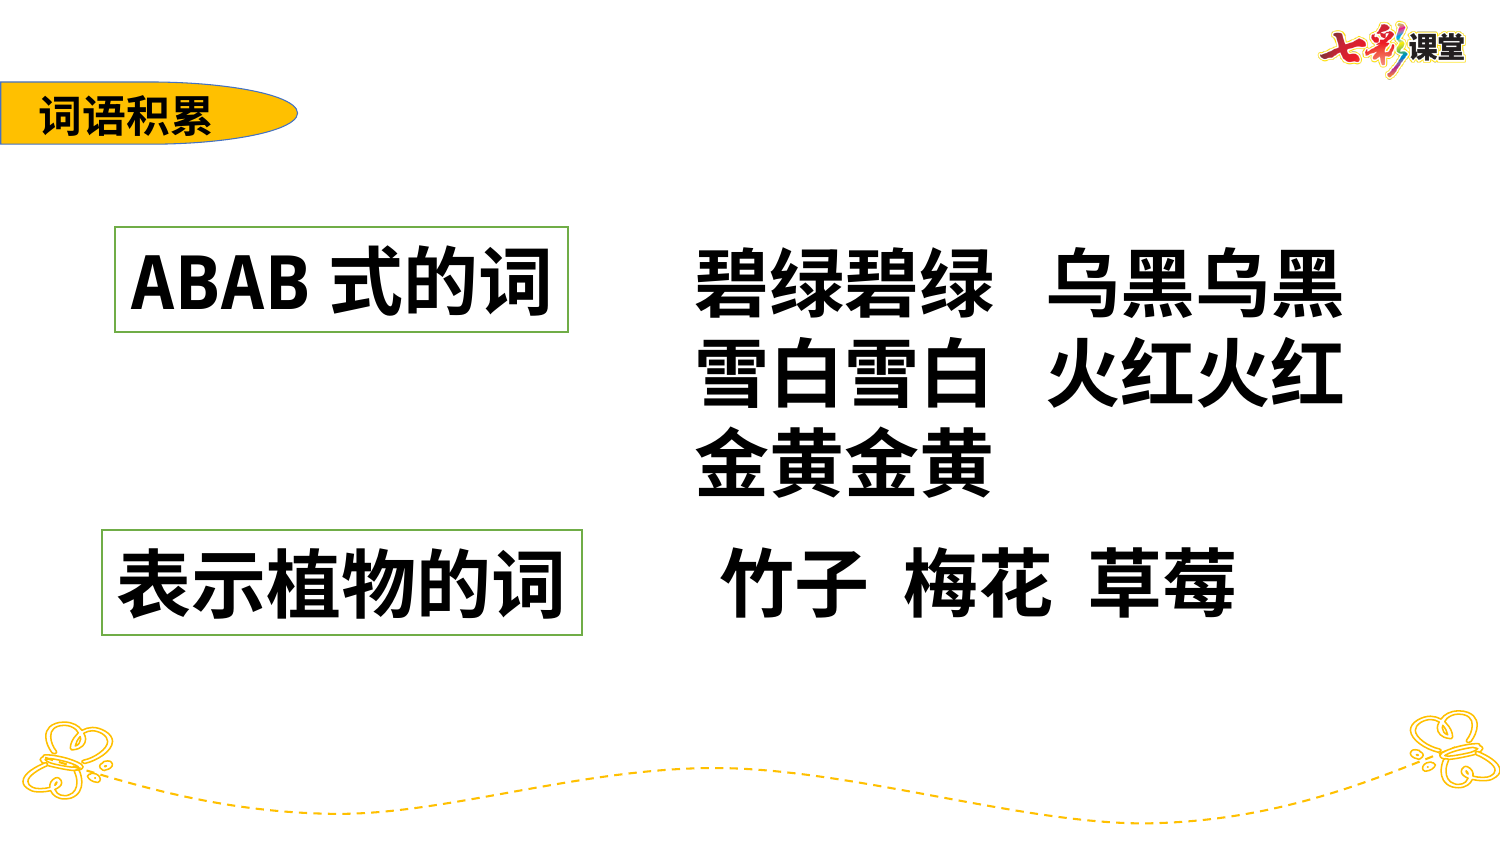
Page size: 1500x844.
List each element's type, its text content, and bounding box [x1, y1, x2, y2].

text_box 表示植物的词 [101, 529, 583, 636]
text_box 碧绿碧绿 乌黑乌黑 雪白雪白 火红火红 金黄金黄 [683, 230, 1500, 512]
text_box ABAB式的词 [114, 226, 569, 333]
picture [1316, 20, 1468, 80]
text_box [0, 81, 298, 148]
text_box 竹子 梅花 草莓 [708, 530, 1284, 632]
